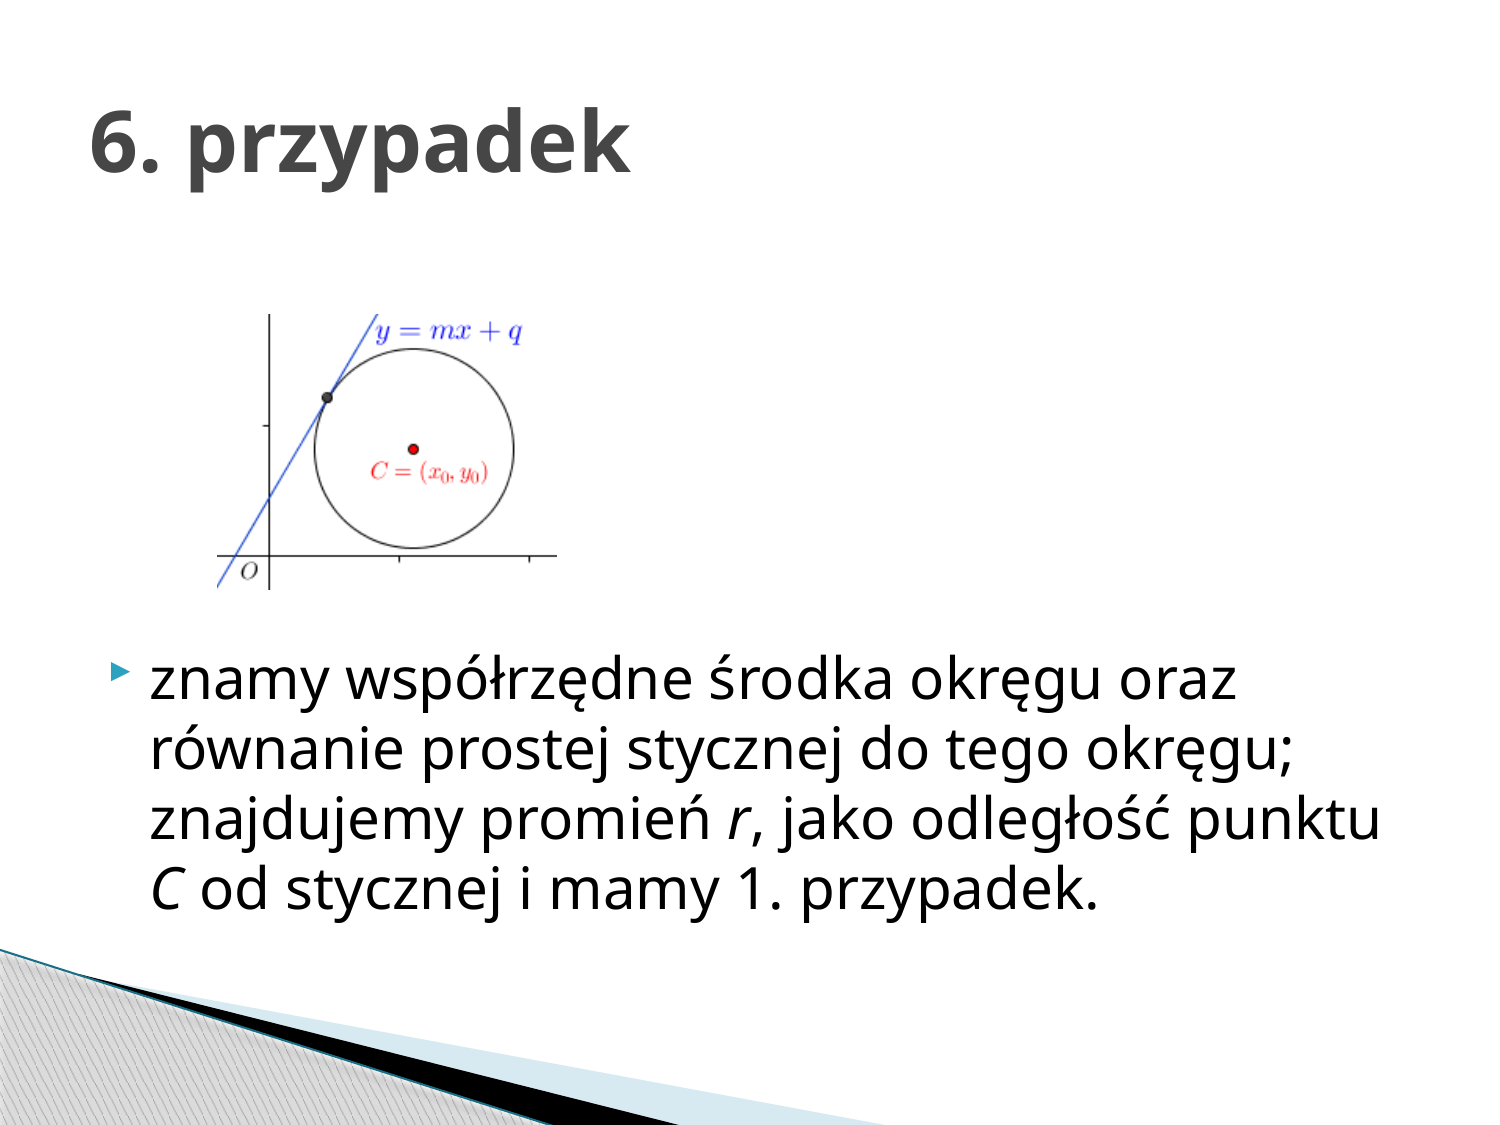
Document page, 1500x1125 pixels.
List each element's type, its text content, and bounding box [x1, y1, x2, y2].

picture [217, 314, 557, 590]
title 6. przypadek [75, 45, 1425, 233]
